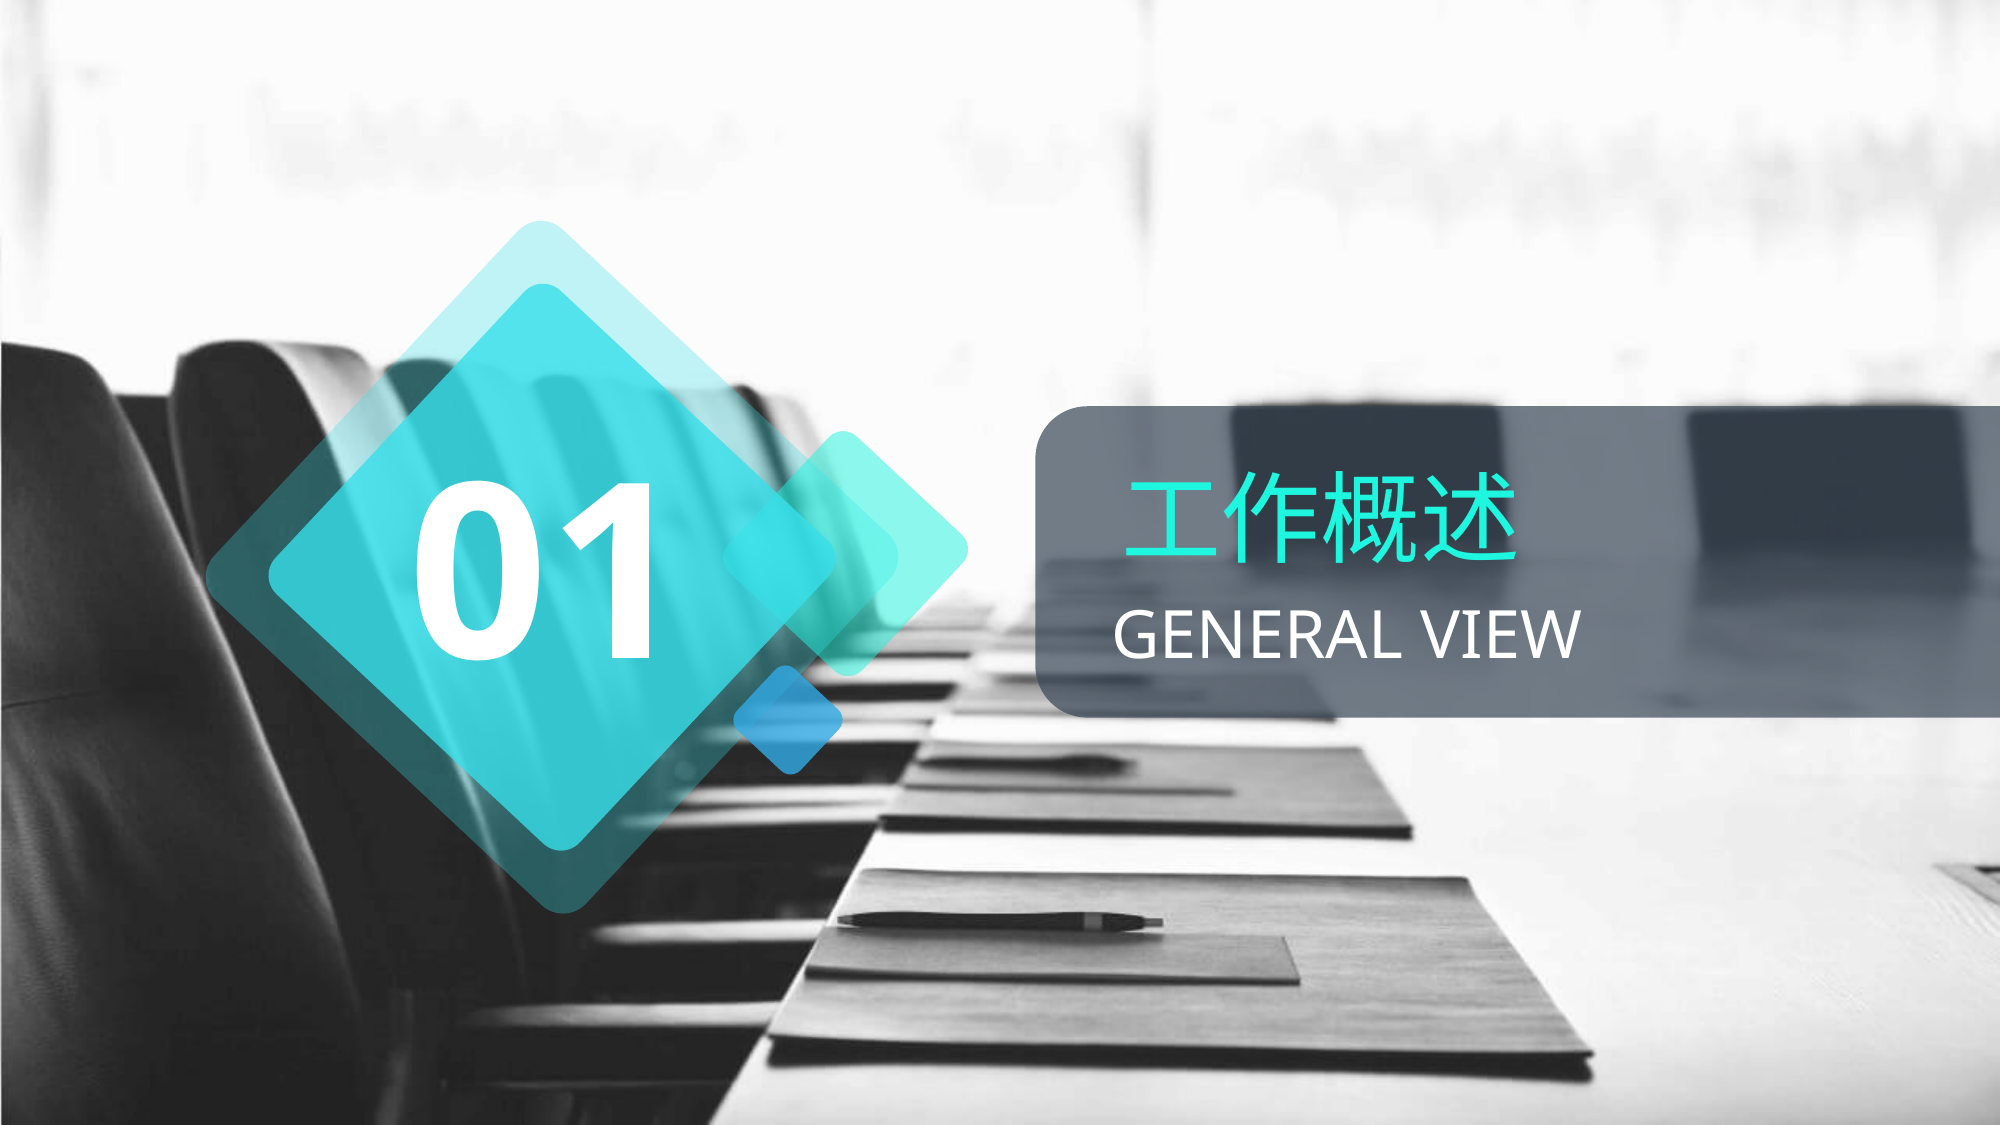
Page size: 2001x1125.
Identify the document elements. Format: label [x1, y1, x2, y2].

picture [0, 0, 2000, 1125]
text_box [1035, 405, 2000, 718]
